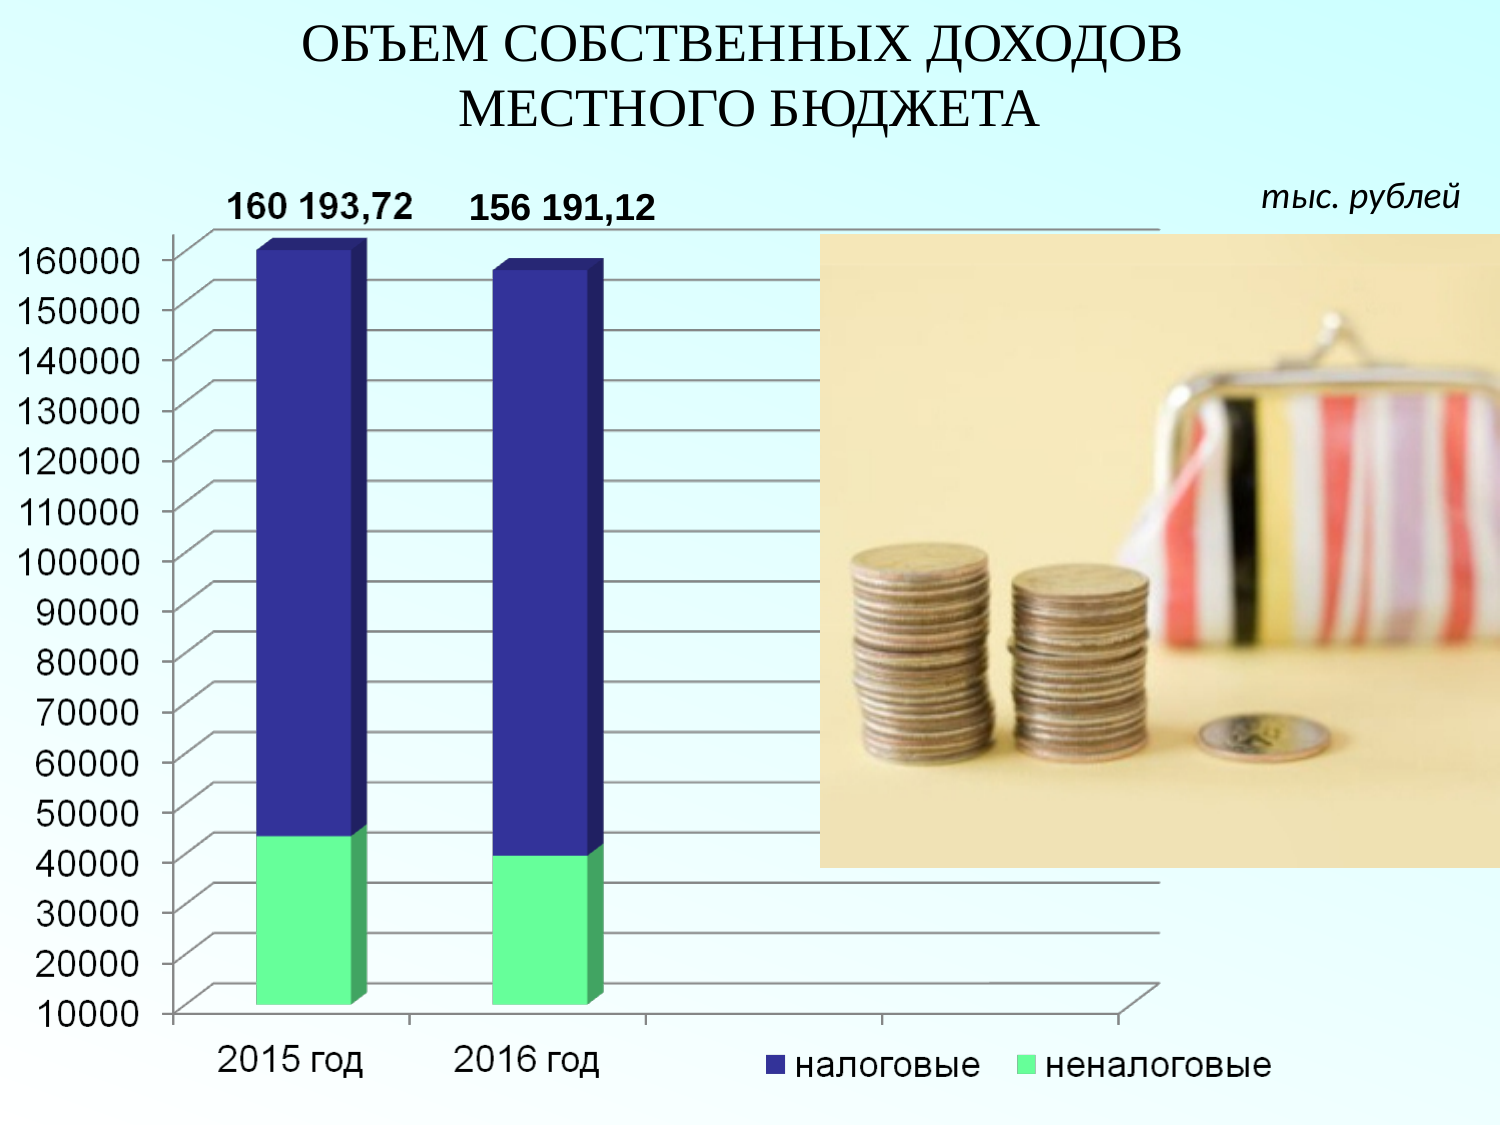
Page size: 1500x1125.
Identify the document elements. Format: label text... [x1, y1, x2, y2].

text_box ОБЪЕМ СОБСТВЕННЫХ ДОХОДОВ МЕСТНОГО БЮДЖЕТА [0, 0, 1500, 141]
picture [820, 234, 1500, 868]
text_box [0, 167, 1500, 1125]
